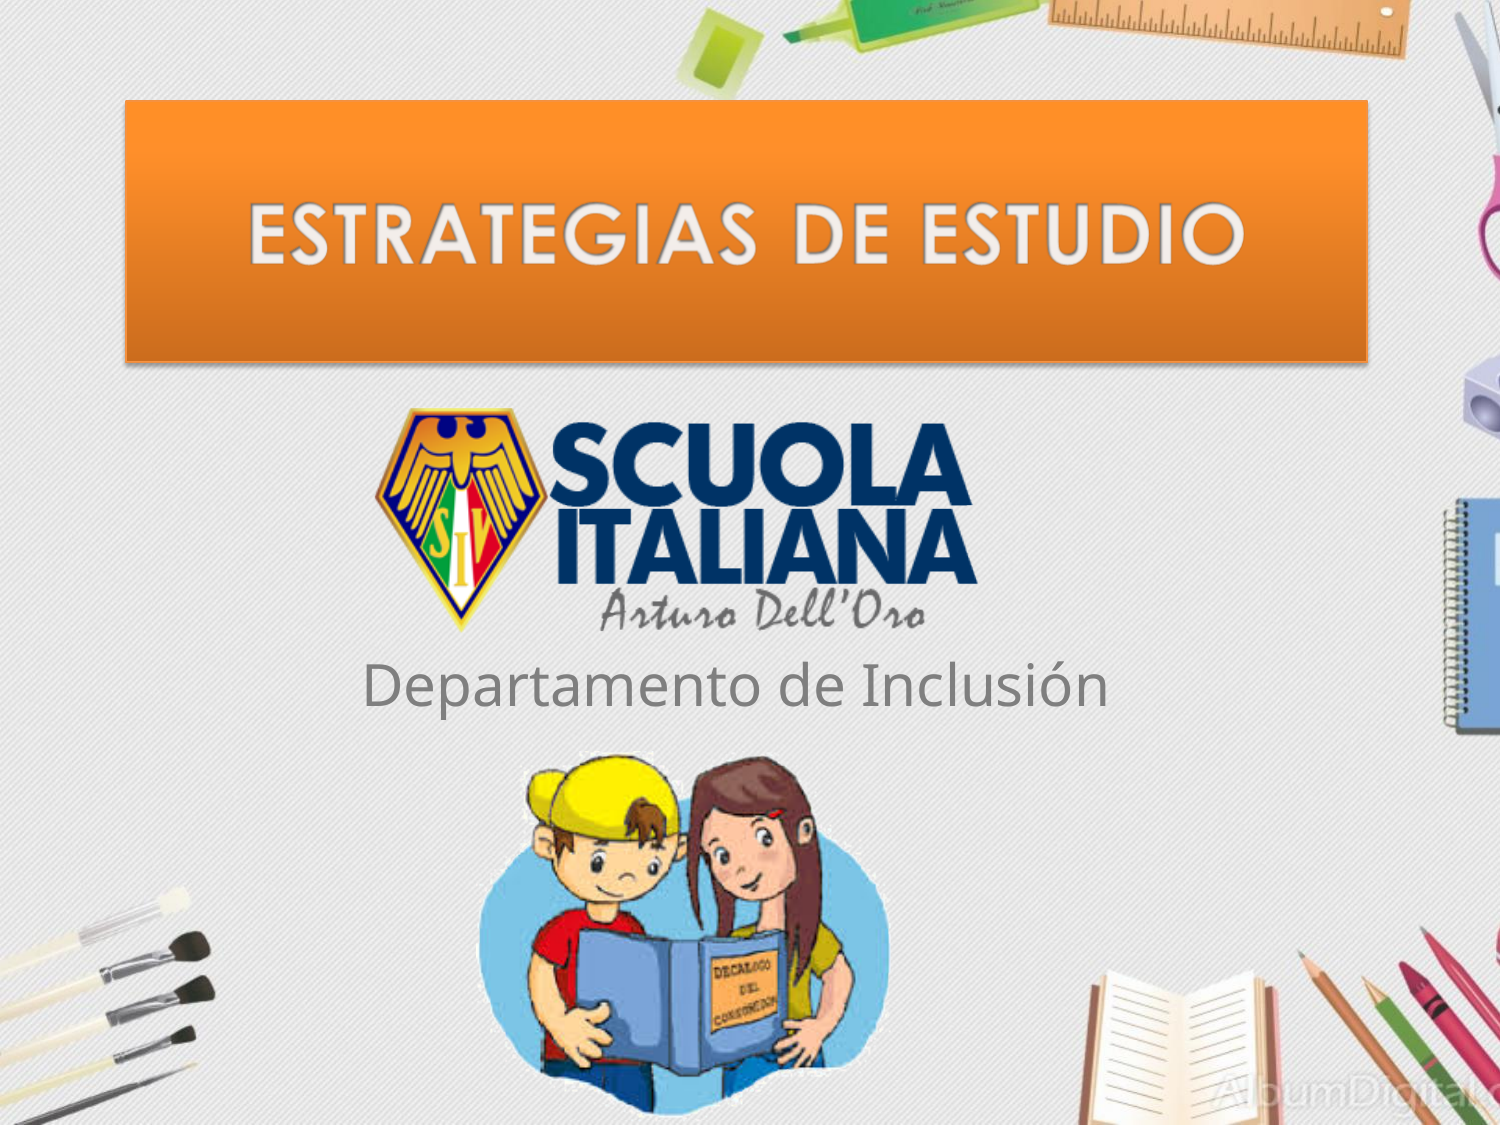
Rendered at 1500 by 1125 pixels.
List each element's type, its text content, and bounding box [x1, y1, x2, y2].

text_box Departamento de Inclusión [304, 640, 1167, 726]
picture [0, 0, 1500, 1125]
